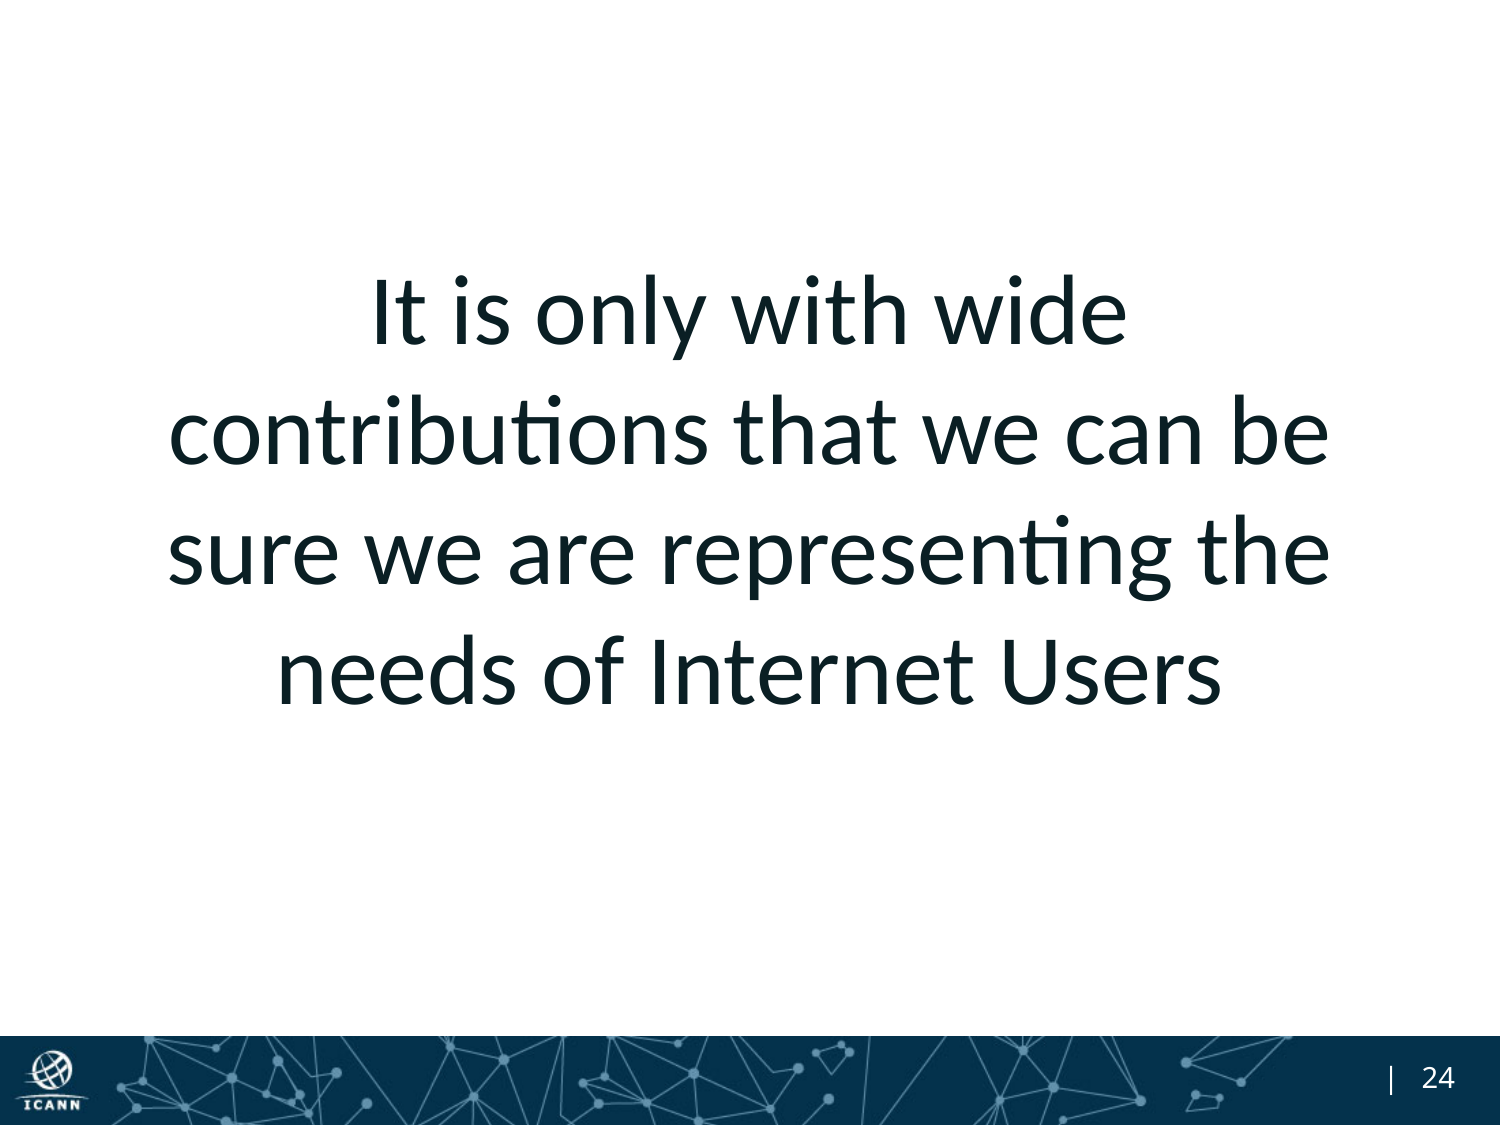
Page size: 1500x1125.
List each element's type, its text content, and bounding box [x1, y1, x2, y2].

text_box It is only with wide contributions that we can be sure we are representing the needs of Internet Users [74, 236, 1425, 980]
picture [0, 1036, 1500, 1125]
